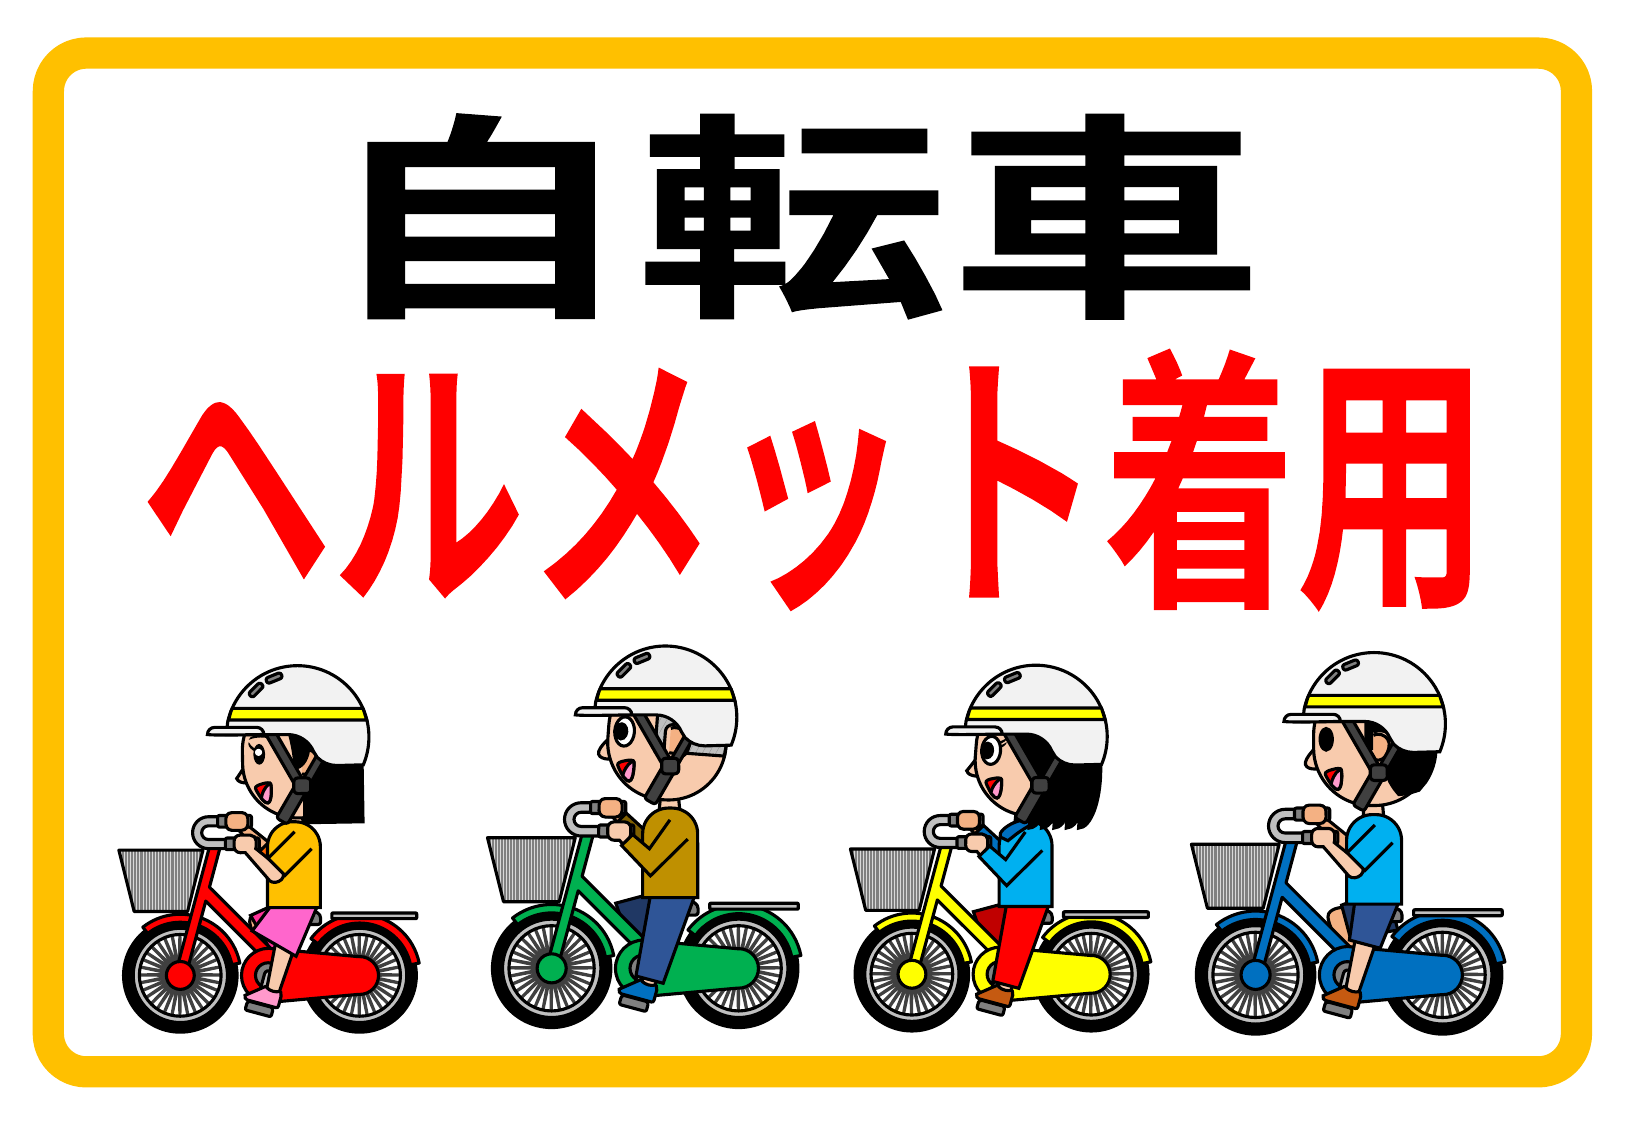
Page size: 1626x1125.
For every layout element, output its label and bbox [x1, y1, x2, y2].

text_box [147, 112, 1471, 613]
text_box [46, 50, 1579, 1074]
text_box [118, 645, 1507, 1039]
